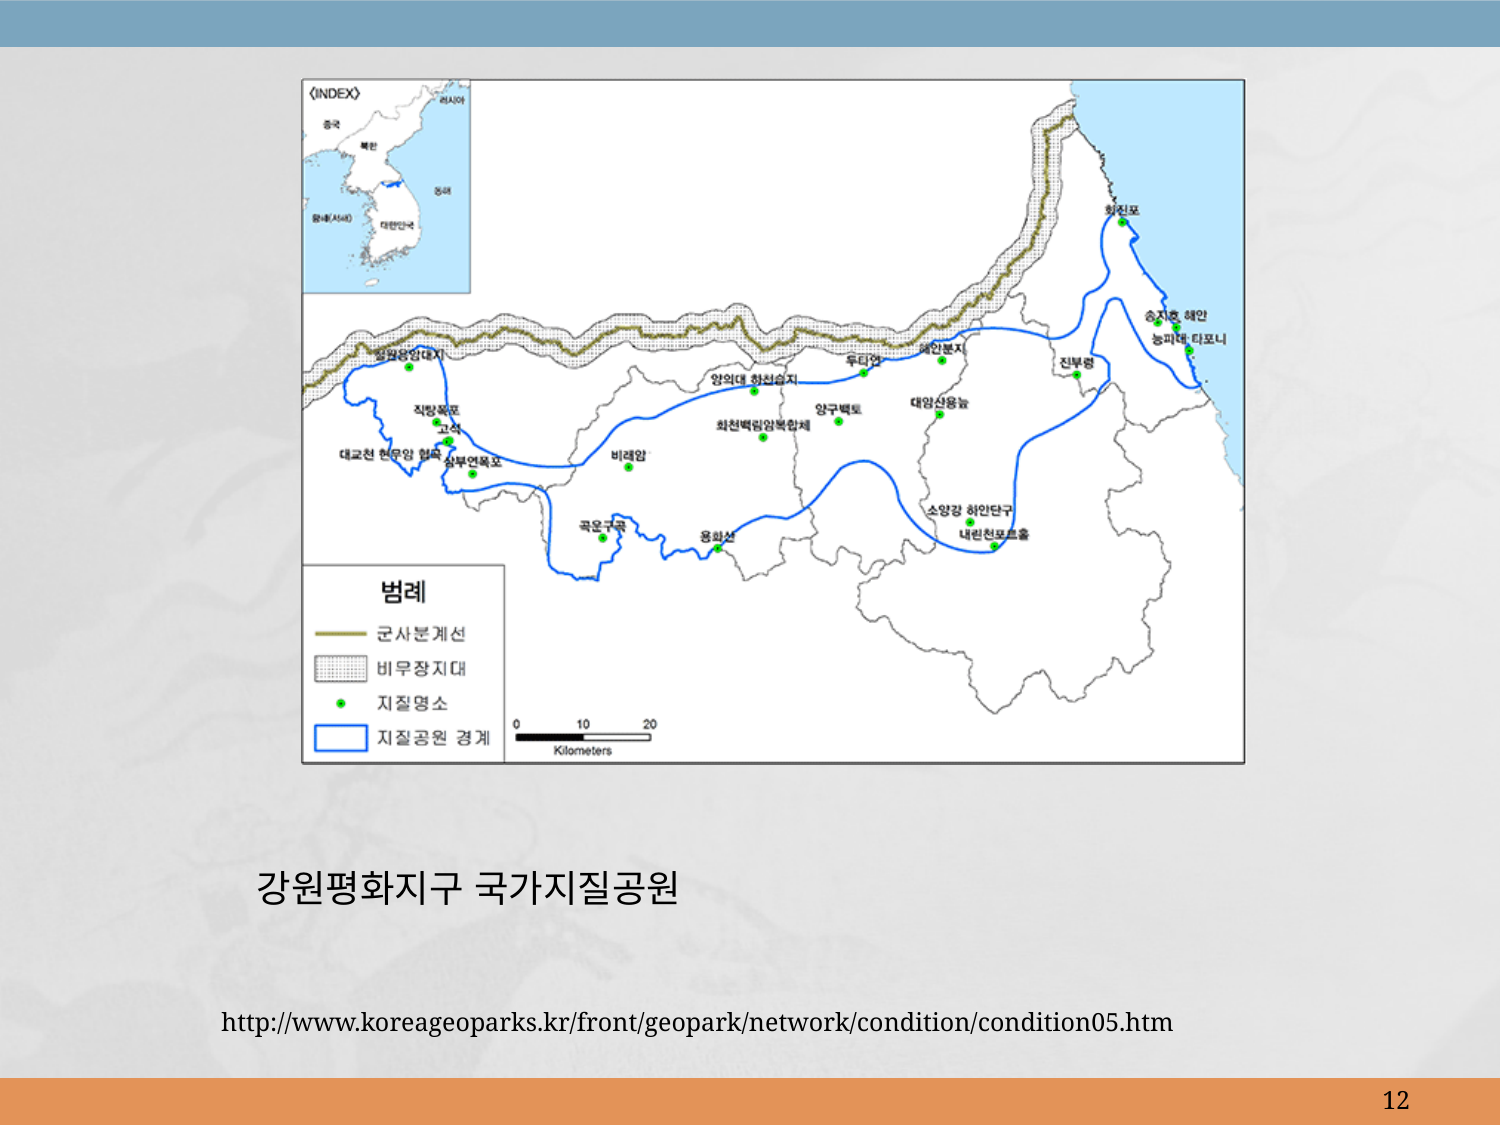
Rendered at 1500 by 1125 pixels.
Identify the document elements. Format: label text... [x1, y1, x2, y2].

text_box http://www.koreageoparks.kr/front/geopark/network/condition/condition05.htm [206, 999, 1232, 1045]
picture [301, 78, 1247, 765]
slide_number 12 [1074, 1078, 1425, 1125]
text_box 강원평화지구 국가지질공원 [242, 857, 1435, 918]
